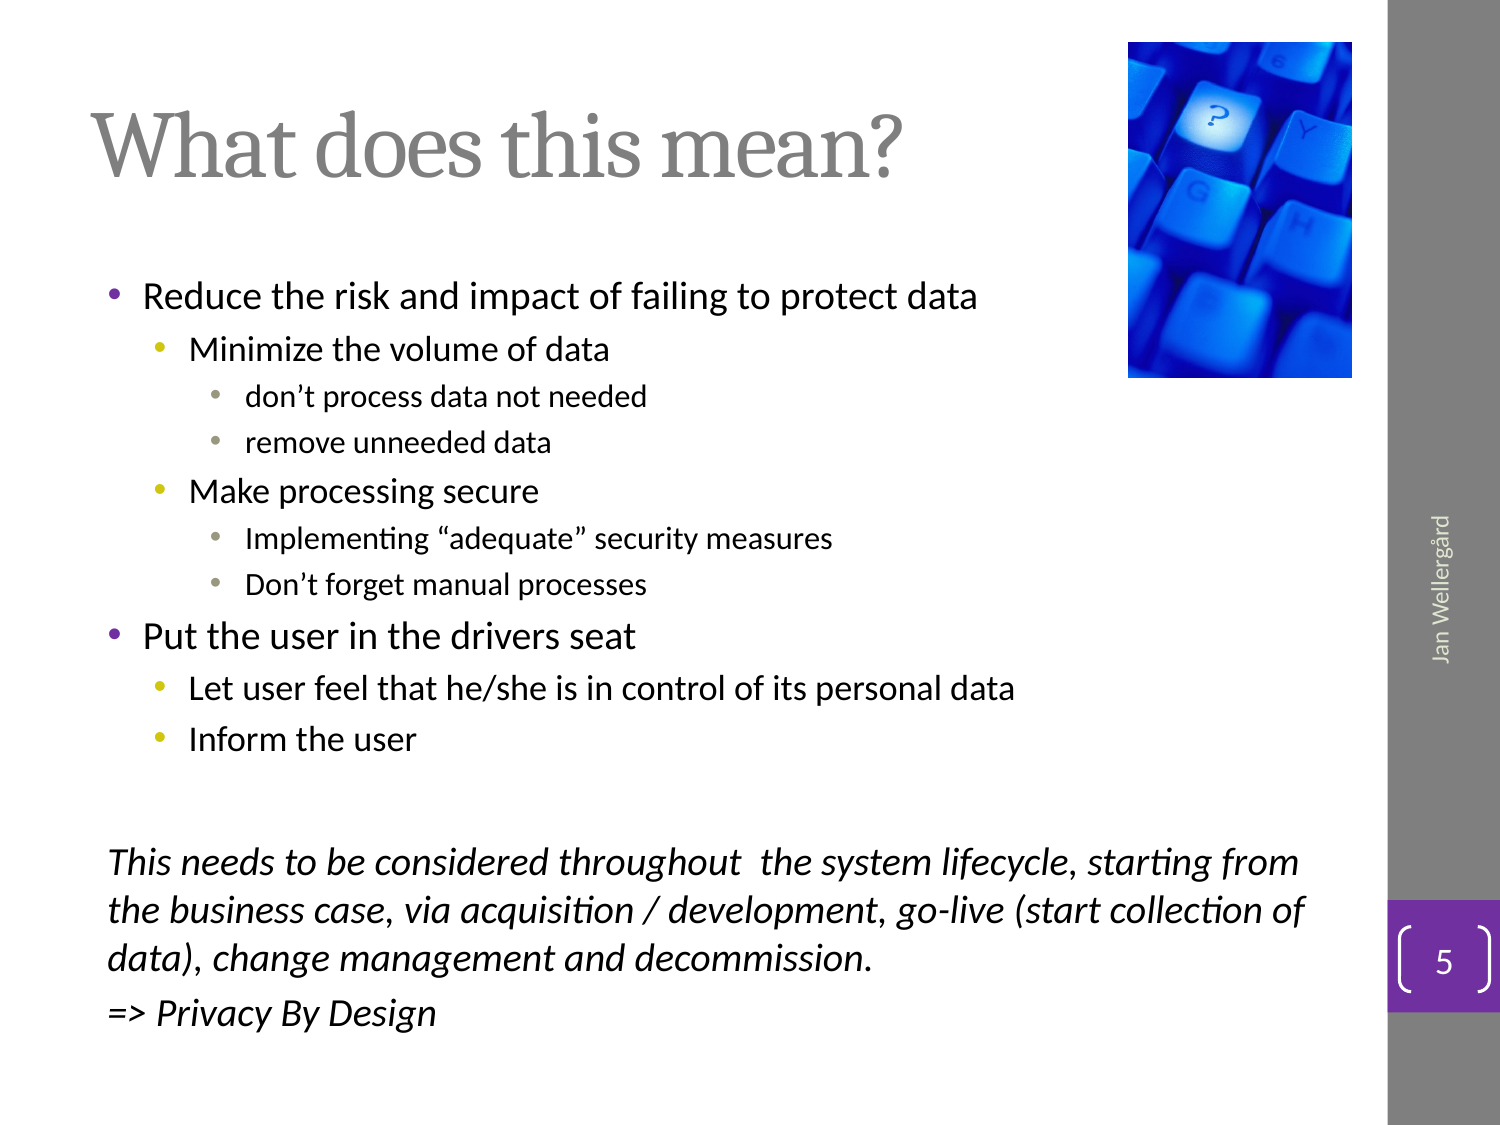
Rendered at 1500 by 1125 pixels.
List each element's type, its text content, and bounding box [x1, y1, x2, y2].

list Reduce the risk and impact of failing to protect data Minimize the volume of data don’t process data not needed remove unneeded data Make processing secure Implementing “adequate” security measures Don’t forget manual processes Put the user in the drivers seat Let user feel that he/she is in control of its personal data Inform the user This needs to be considered throughout the system lifecycle, starting from the business case, via acquisition / development, go-live (start collection of data), change management and decommission. => Privacy By Design [75, 262, 1325, 1050]
footer Jan Wellergård [1408, 500, 1469, 889]
title What does this mean? [75, 45, 1125, 233]
picture [1127, 42, 1353, 379]
slide_number 5 [1397, 925, 1492, 994]
